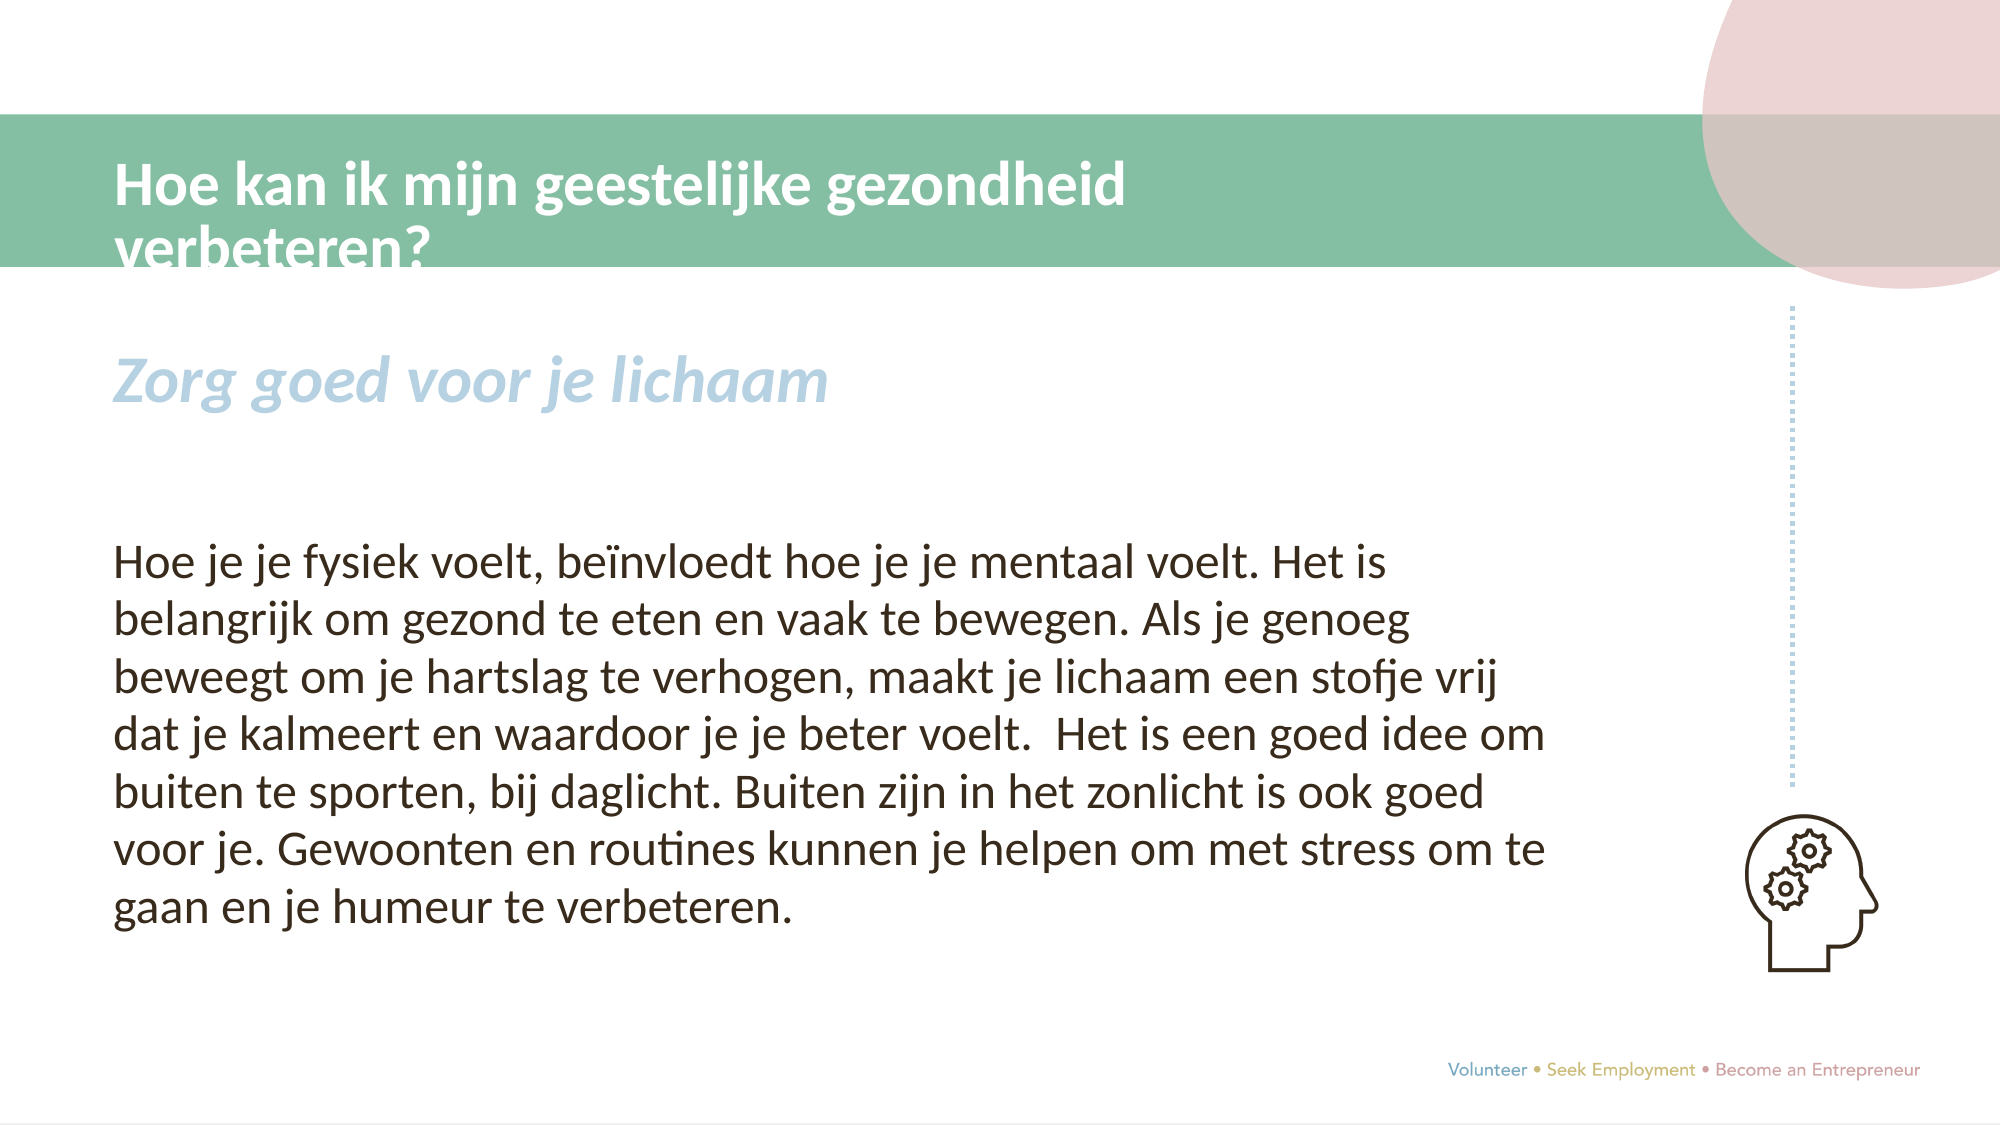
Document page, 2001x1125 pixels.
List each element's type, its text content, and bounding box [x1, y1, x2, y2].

text_box Zorg goed voor je lichaam Hoe je je fysiek voelt, beïnvloedt hoe je je mentaal voelt. Het is belangrijk om gezond te eten en vaak te bewegen. Als je genoeg beweegt om je hartslag te verhogen, maakt je lichaam een stofje vrij dat je kalmeert en waardoor je je beter voelt. Het is een goed idee om buiten te sporten, bij daglicht. Buiten zijn in het zonlicht is ook goed voor je. Gewoonten en routines kunnen je helpen om met stress om te gaan en je humeur te verbeteren. [98, 350, 1581, 975]
text_box [0, 113, 1797, 268]
text_box [1702, 0, 2000, 289]
text_box Hoe kan ik mijn geestelijke gezondheid verbeteren? [99, 147, 1312, 290]
picture [1717, 803, 1906, 992]
picture [1418, 1046, 1971, 1103]
